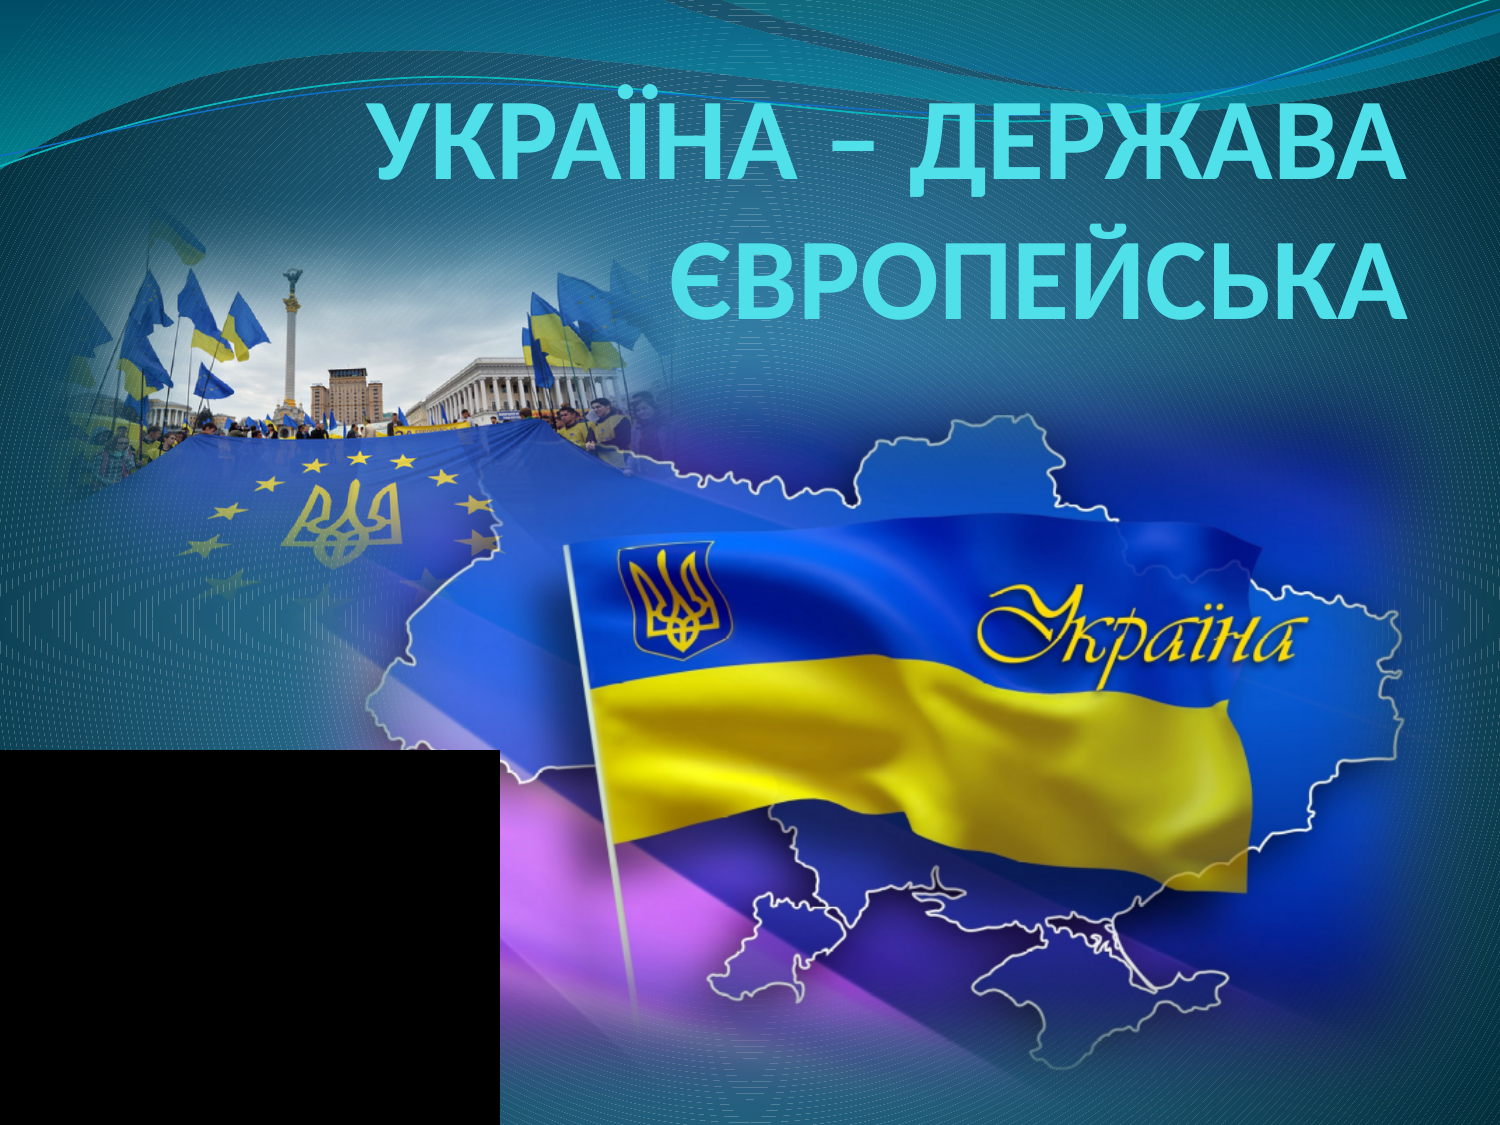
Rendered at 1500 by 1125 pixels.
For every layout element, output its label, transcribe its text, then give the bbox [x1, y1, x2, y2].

picture [277, 326, 1500, 1125]
title УКРАЇНА – ДЕРЖАВА ЄВРОПЕЙСЬКА [123, 42, 1412, 325]
picture [29, 184, 705, 634]
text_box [0, 749, 501, 1125]
